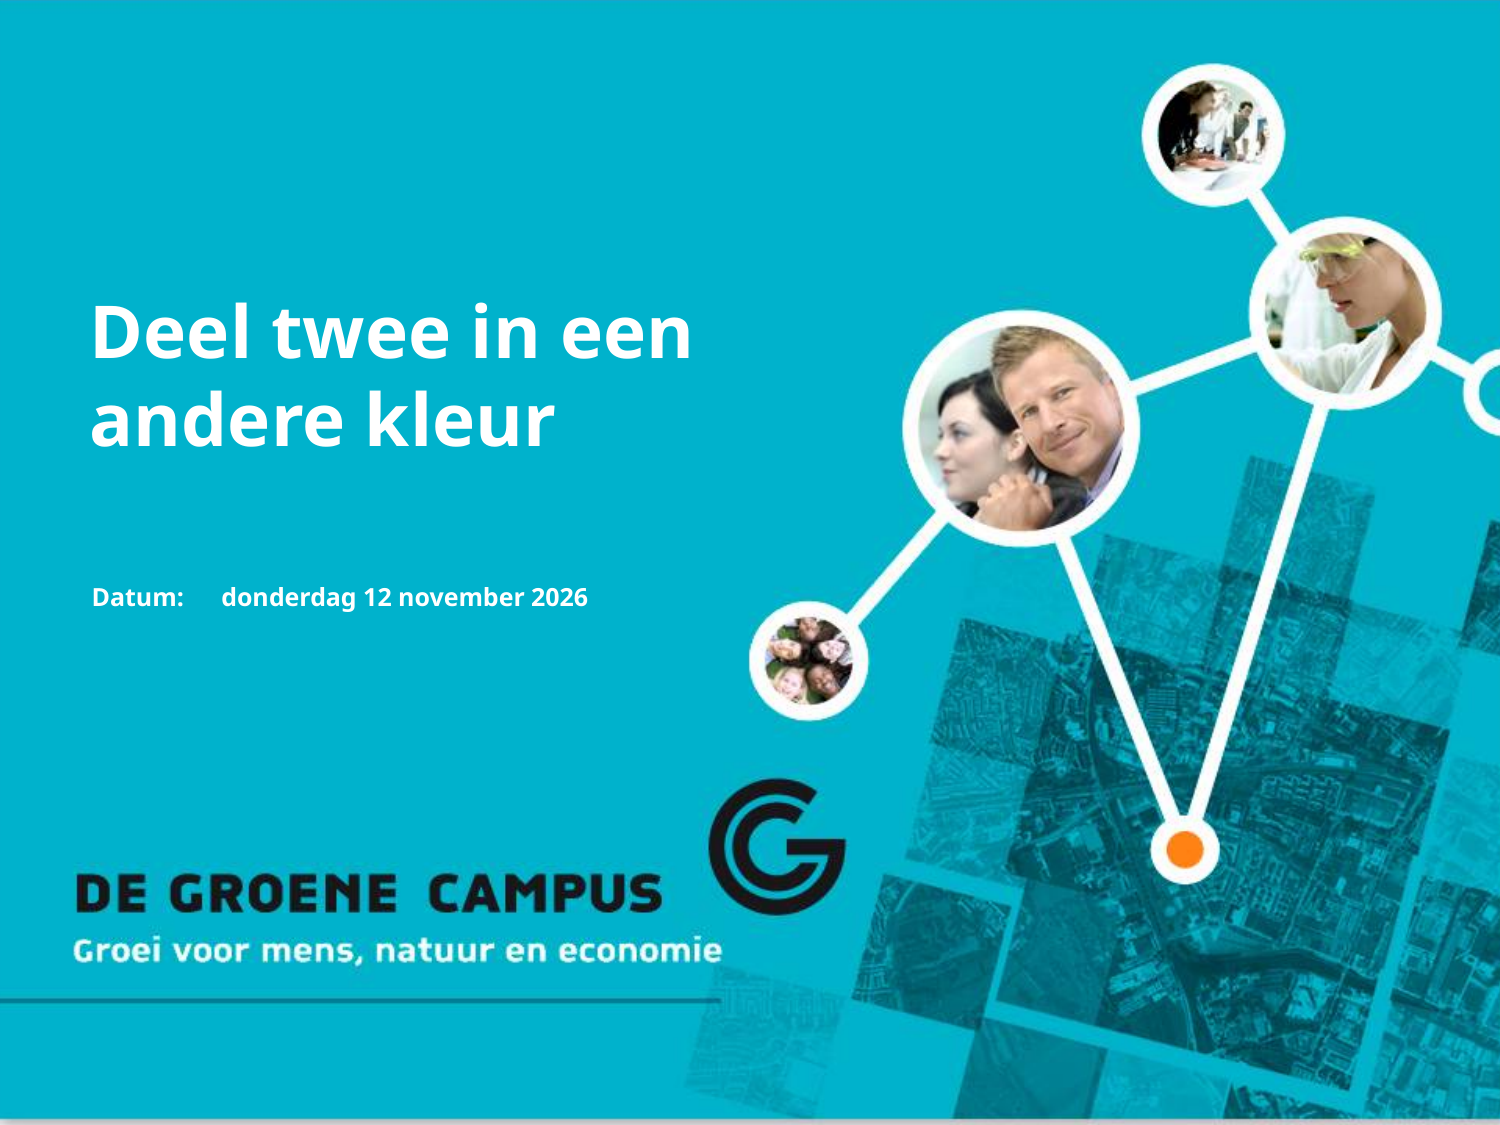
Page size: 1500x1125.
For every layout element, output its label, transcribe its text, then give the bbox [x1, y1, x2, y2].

title Deel twee in een andere kleur [74, 184, 762, 563]
slide_number woensdag 9 maart 2016 [206, 574, 762, 645]
picture [0, 3, 1500, 1125]
